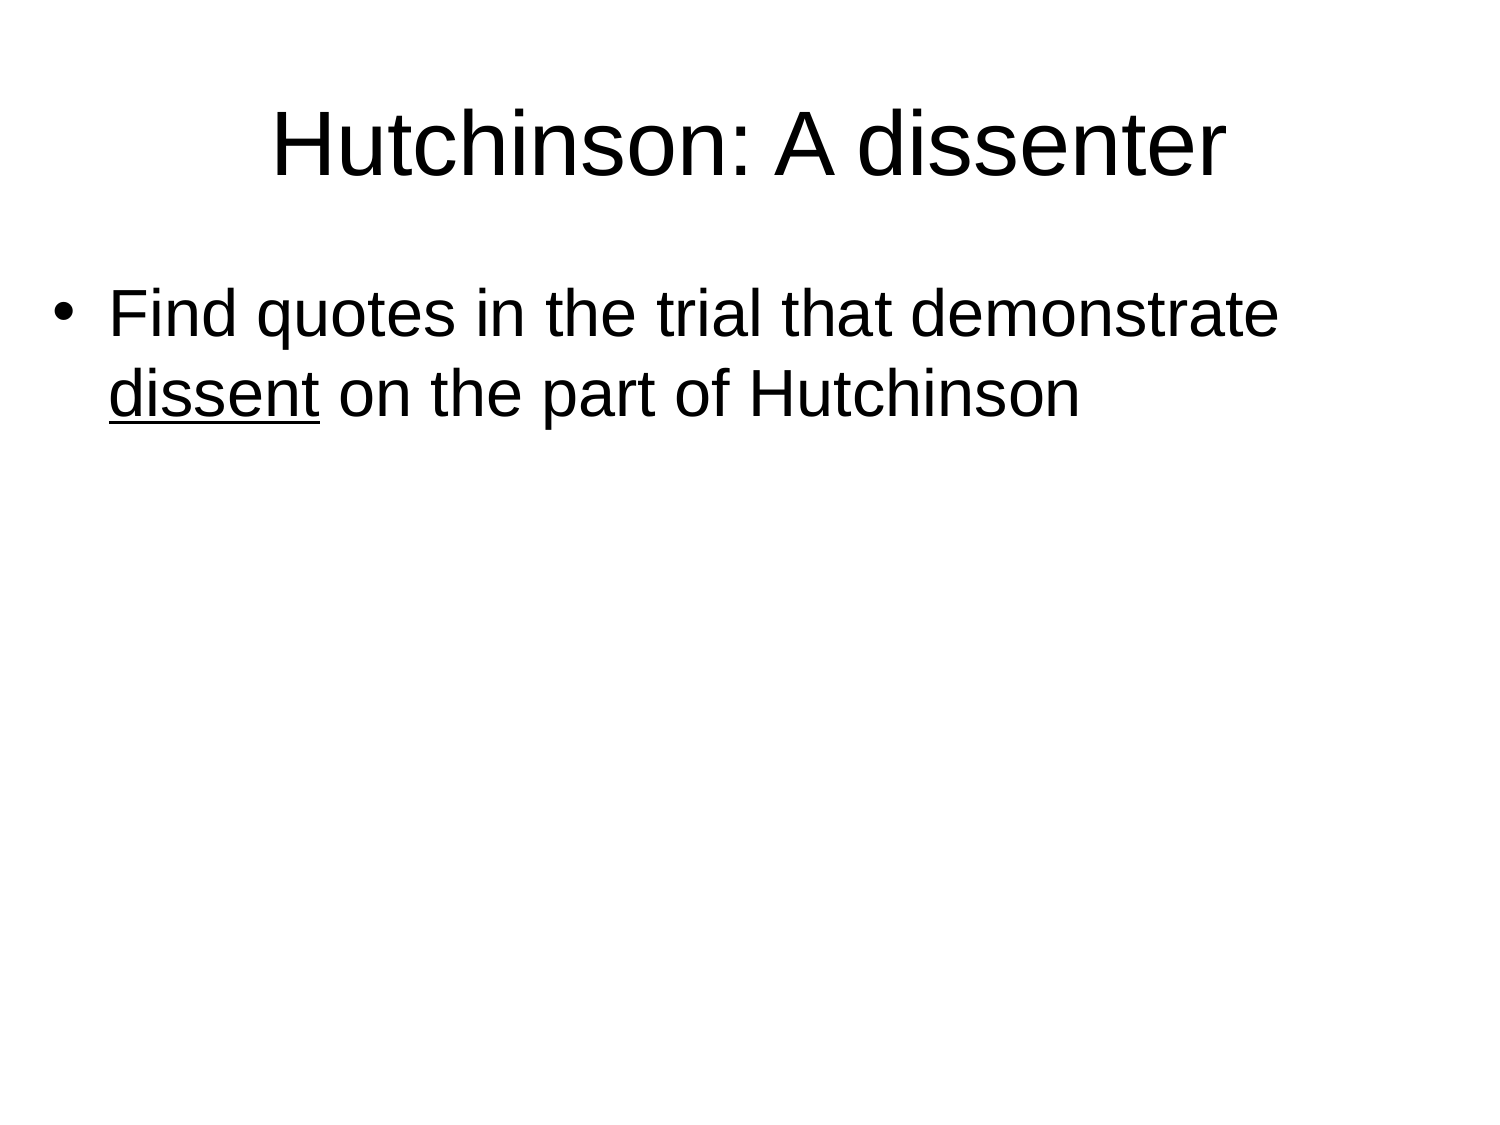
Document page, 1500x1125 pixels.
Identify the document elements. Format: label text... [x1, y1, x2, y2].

title Hutchinson: A dissenter [75, 45, 1425, 233]
list Find quotes in the trial that demonstrate dissent on the part of Hutchinson [37, 262, 1463, 1005]
